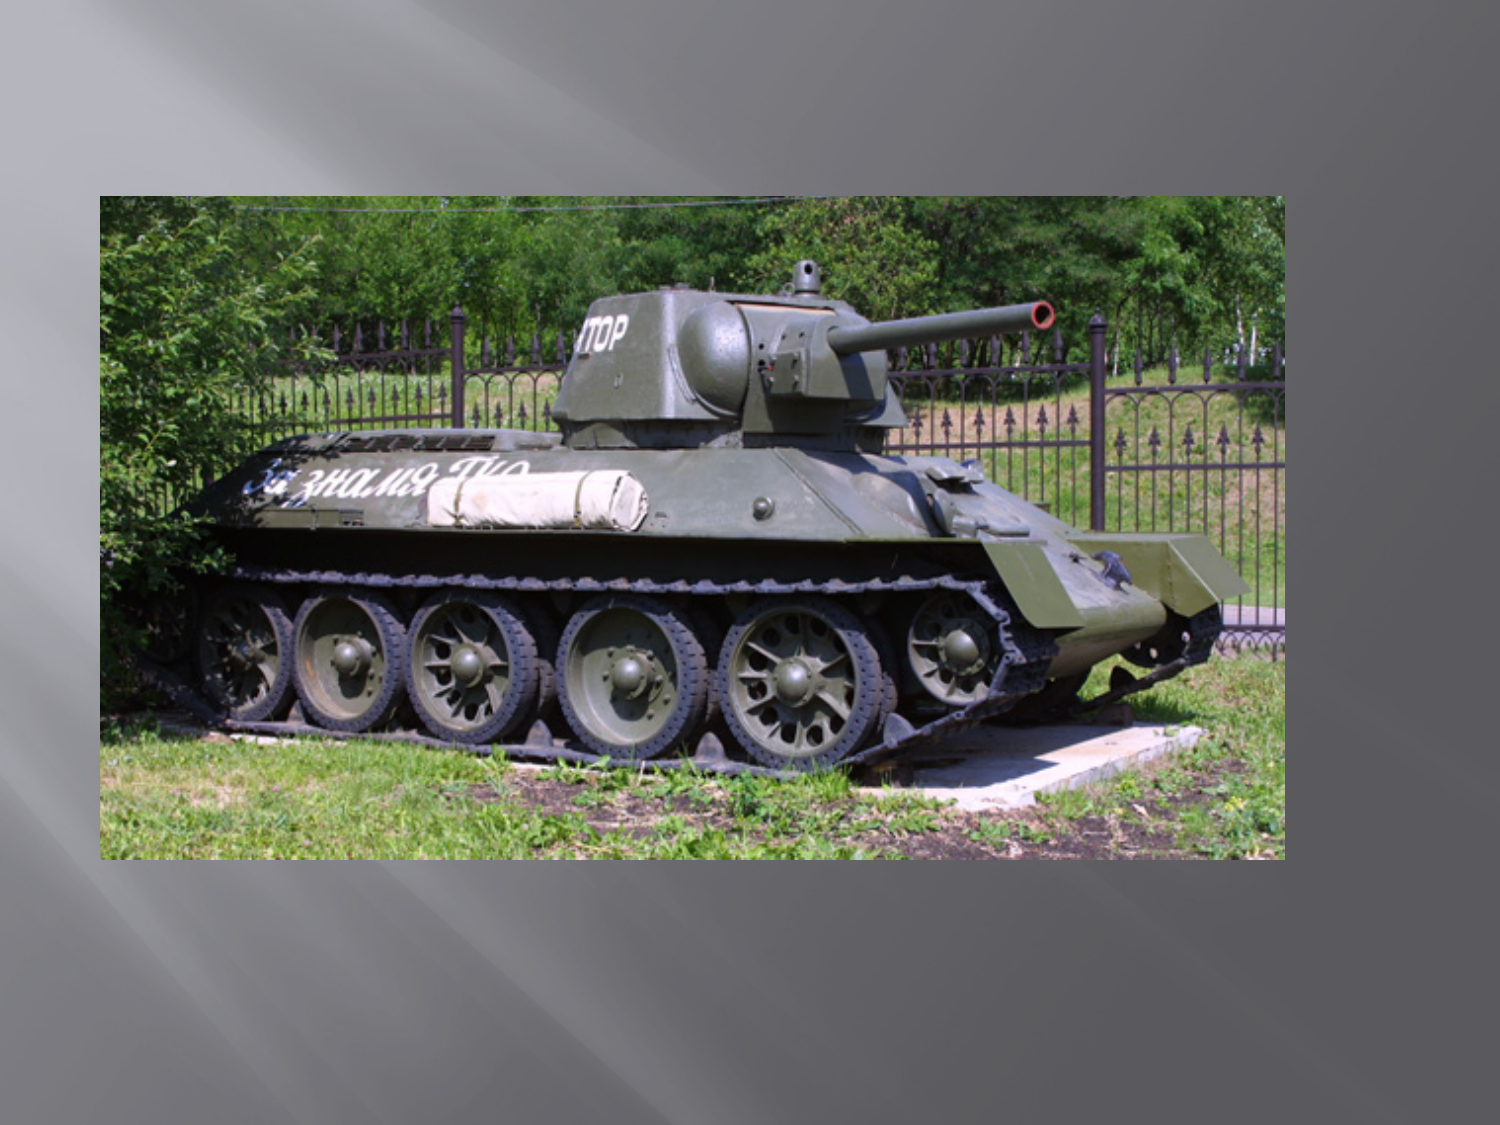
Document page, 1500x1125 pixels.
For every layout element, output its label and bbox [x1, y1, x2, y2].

list [100, 196, 1285, 860]
